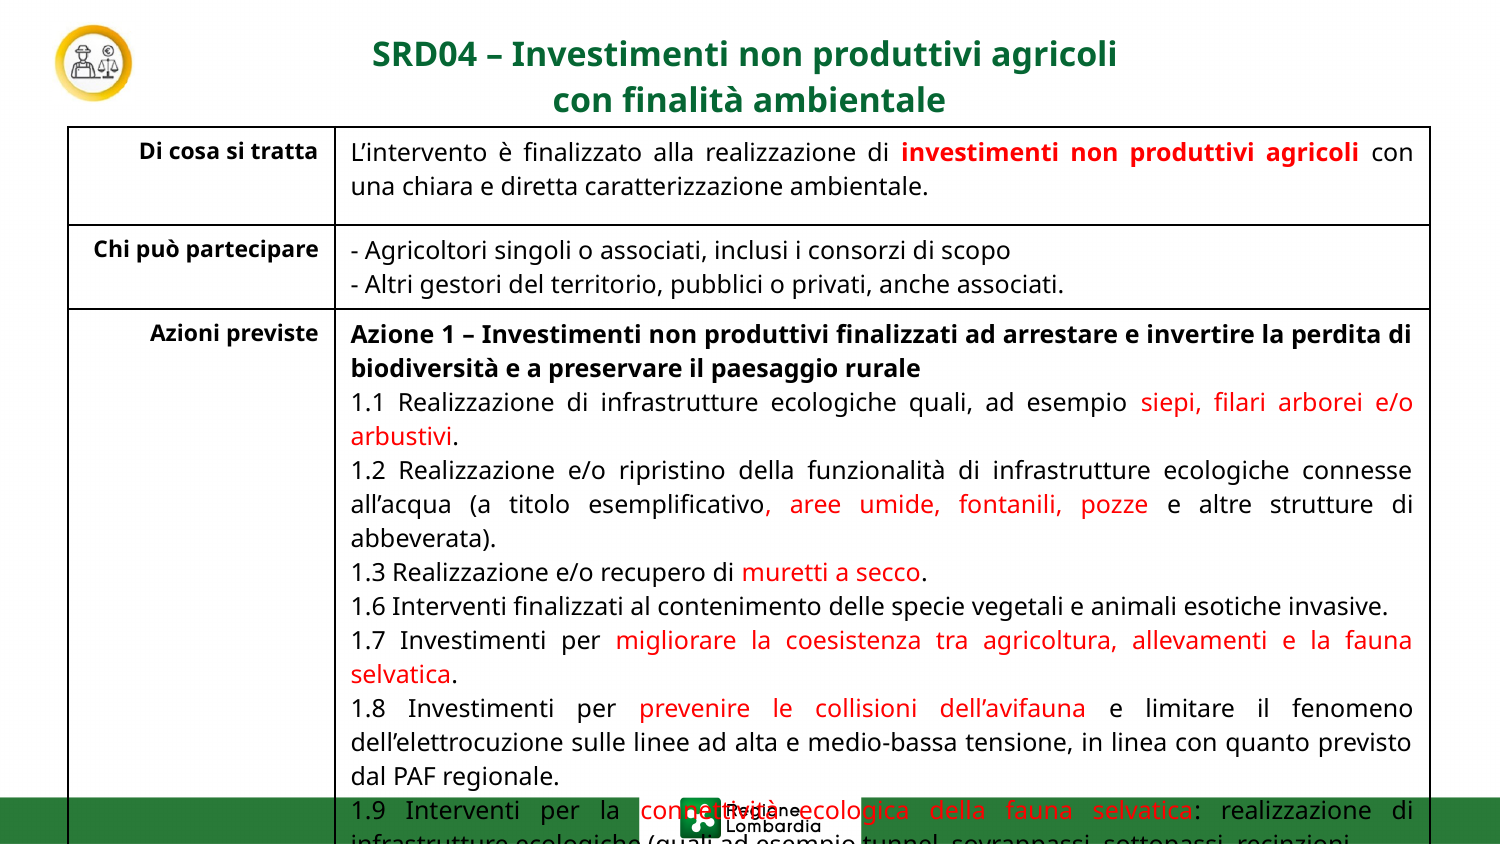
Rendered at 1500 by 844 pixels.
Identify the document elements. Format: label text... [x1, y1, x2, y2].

table_header L’intervento è finalizzato alla realizzazione di investimenti non produttivi agricoli con una chiara e diretta caratterizzazione ambientale. [336, 128, 1429, 224]
table_cell Azioni previste [69, 310, 334, 844]
picture [0, 0, 1500, 844]
table_cell Azione 1 – Investimenti non produttivi finalizzati ad arrestare e invertire la perdita di biodiversità e a preservare il paesaggio rurale 1.1 Realizzazione di infrastrutture ecologiche quali, ad esempio siepi, filari arborei e/o arbustivi. 1.2 Realizzazione e/o ripristino della funzionalità di infrastrutture ecologiche connesse all’acqua (a titolo esemplificativo, aree umide, fontanili, pozze e altre strutture di abbeverata). 1.3 Realizzazione e/o recupero di muretti a secco. 1.6 Interventi finalizzati al contenimento delle specie vegetali e animali esotiche invasive. 1.7 Investimenti per migliorare la coesistenza tra agricoltura, allevamenti e la fauna selvatica. 1.8 Investimenti per prevenire le collisioni dell’avifauna e limitare il fenomeno dell’elettrocuzione sulle linee ad alta e medio-bassa tensione, in linea con quanto previsto dal PAF regionale. 1.9 Interventi per la connettività ecologica della fauna selvatica: realizzazione di infrastrutture ecologiche (quali ad esempio tunnel, sovrappassi, sottopassi, recinzioni. 1.12 Altri investimenti non produttivi previsti dal PAF regionali ad esempio la reintroduzione e/o ripopolamento di specie floristiche rare e/o minacciate, come previsto dal PAF regionale. [336, 310, 1429, 844]
table_header Di cosa si tratta [69, 128, 334, 224]
text_box SRD04 – Investimenti non produttivi agricoli con finalità ambientale [112, 22, 1388, 126]
table_cell - Agricoltori singoli o associati, inclusi i consorzi di scopo - Altri gestori del territorio, pubblici o privati, anche associati. [336, 226, 1429, 308]
table_cell Chi può partecipare [69, 226, 334, 308]
